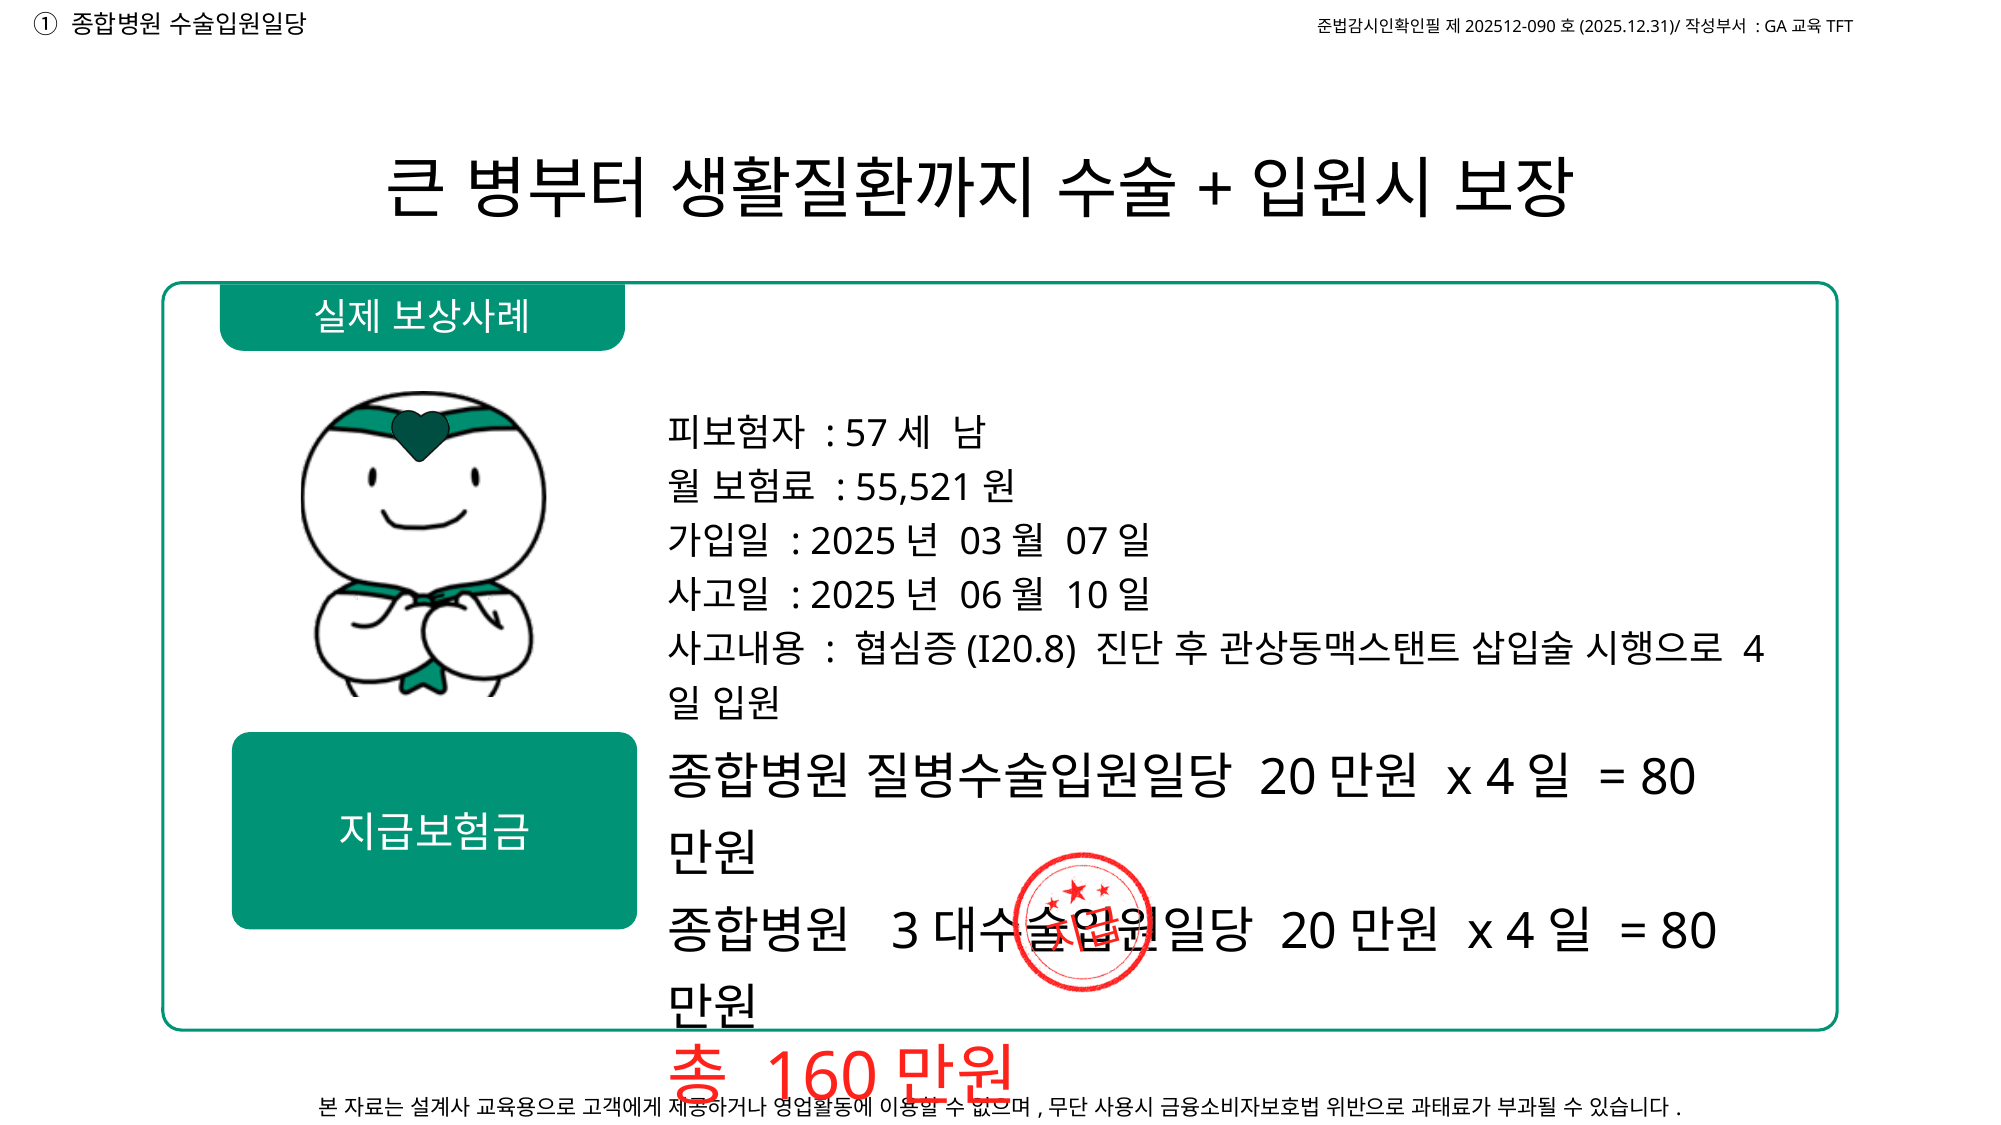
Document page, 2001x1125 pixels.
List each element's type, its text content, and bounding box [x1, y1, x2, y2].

text_box 종합병원 질병수술입원일당 20만원 x 4일 = 80만원 종합병원 3대수술입원일당 20만원 x 4일 = 80만원 총 160만원 [653, 719, 1768, 1120]
text_box ① 종합병원 수술입원일당 [33, 12, 413, 40]
picture [300, 390, 547, 697]
text_box 큰 병부터 생활질환까지 수술+입원시 보장 [321, 138, 1679, 233]
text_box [1012, 845, 1154, 993]
text_box 지급보험금 [230, 730, 639, 931]
text_box [218, 282, 627, 353]
text_box [161, 281, 1839, 1032]
text_box 실제 보상사례 [270, 285, 574, 346]
text_box 피보험자 : 57세 남 월 보험료 : 55,521원 가입일 : 2025년 03월 07일 사고일 : 2025년 06월 10일 사고내용 : 협심증(I20.8) 진단 후 관상동맥스탠트 삽입술 시행으로 4일 입원 [653, 392, 1814, 732]
